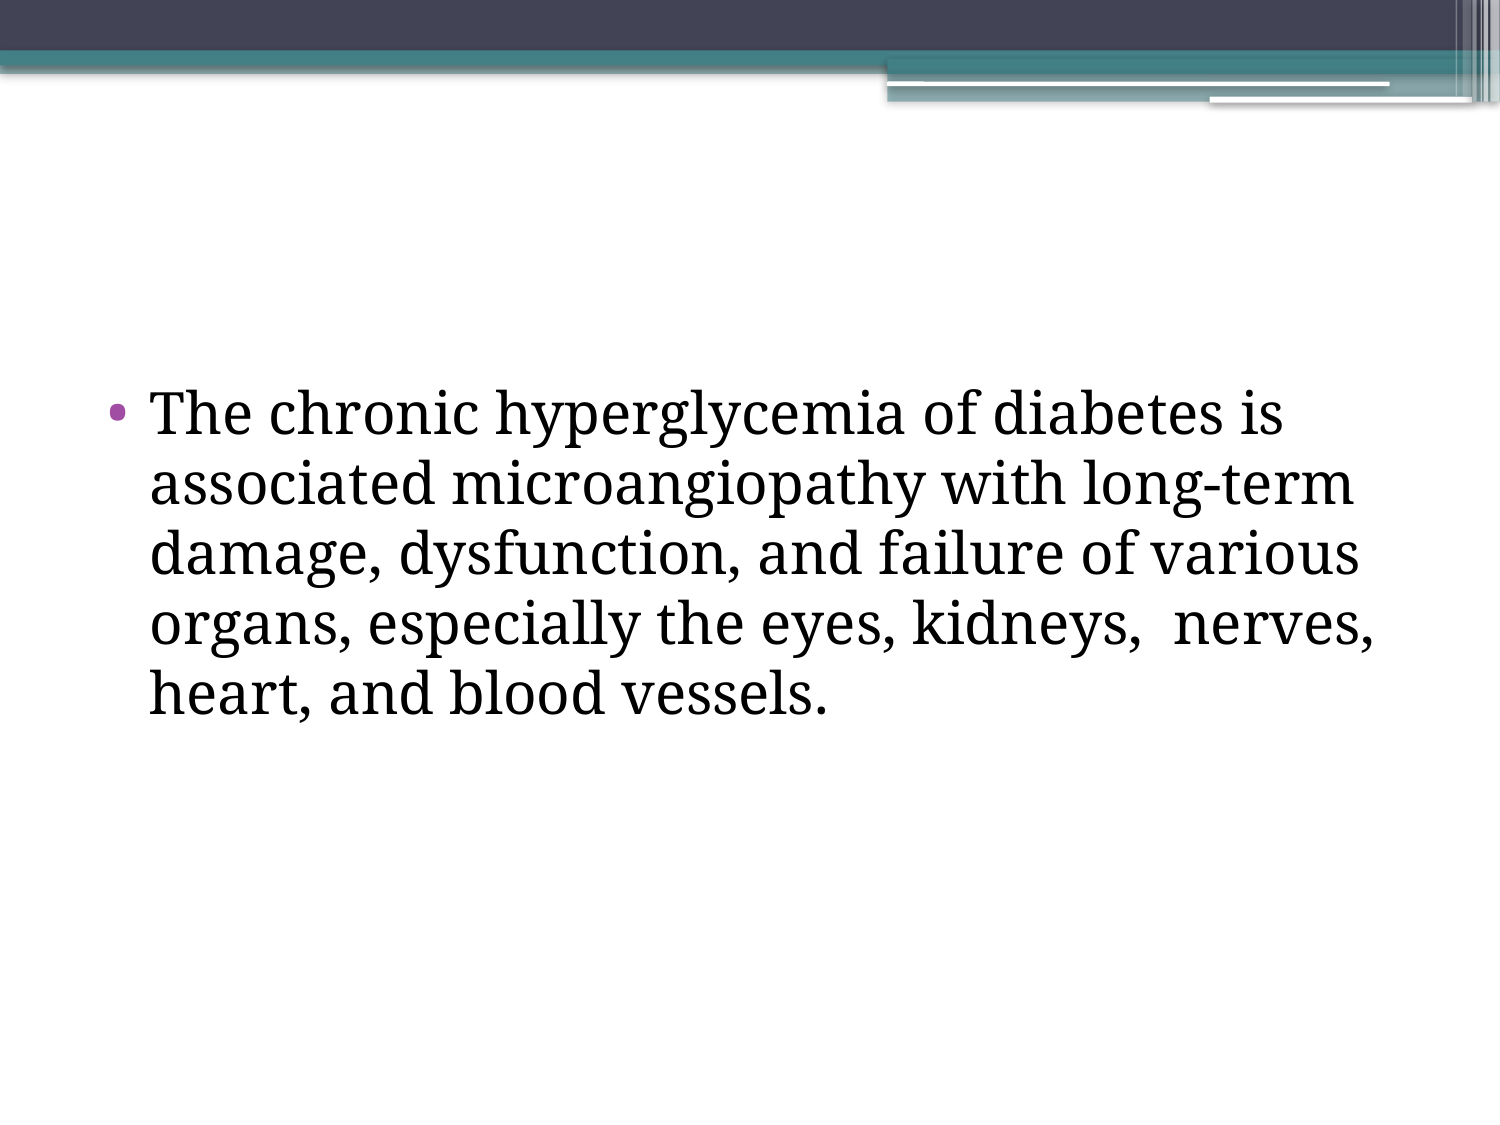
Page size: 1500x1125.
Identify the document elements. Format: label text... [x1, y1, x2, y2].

list The chronic hyperglycemia of diabetes is associated microangiopathy with long-term damage, dysfunction, and failure of various organs, especially the eyes, kidneys, nerves, heart, and blood vessels. [75, 368, 1425, 1079]
